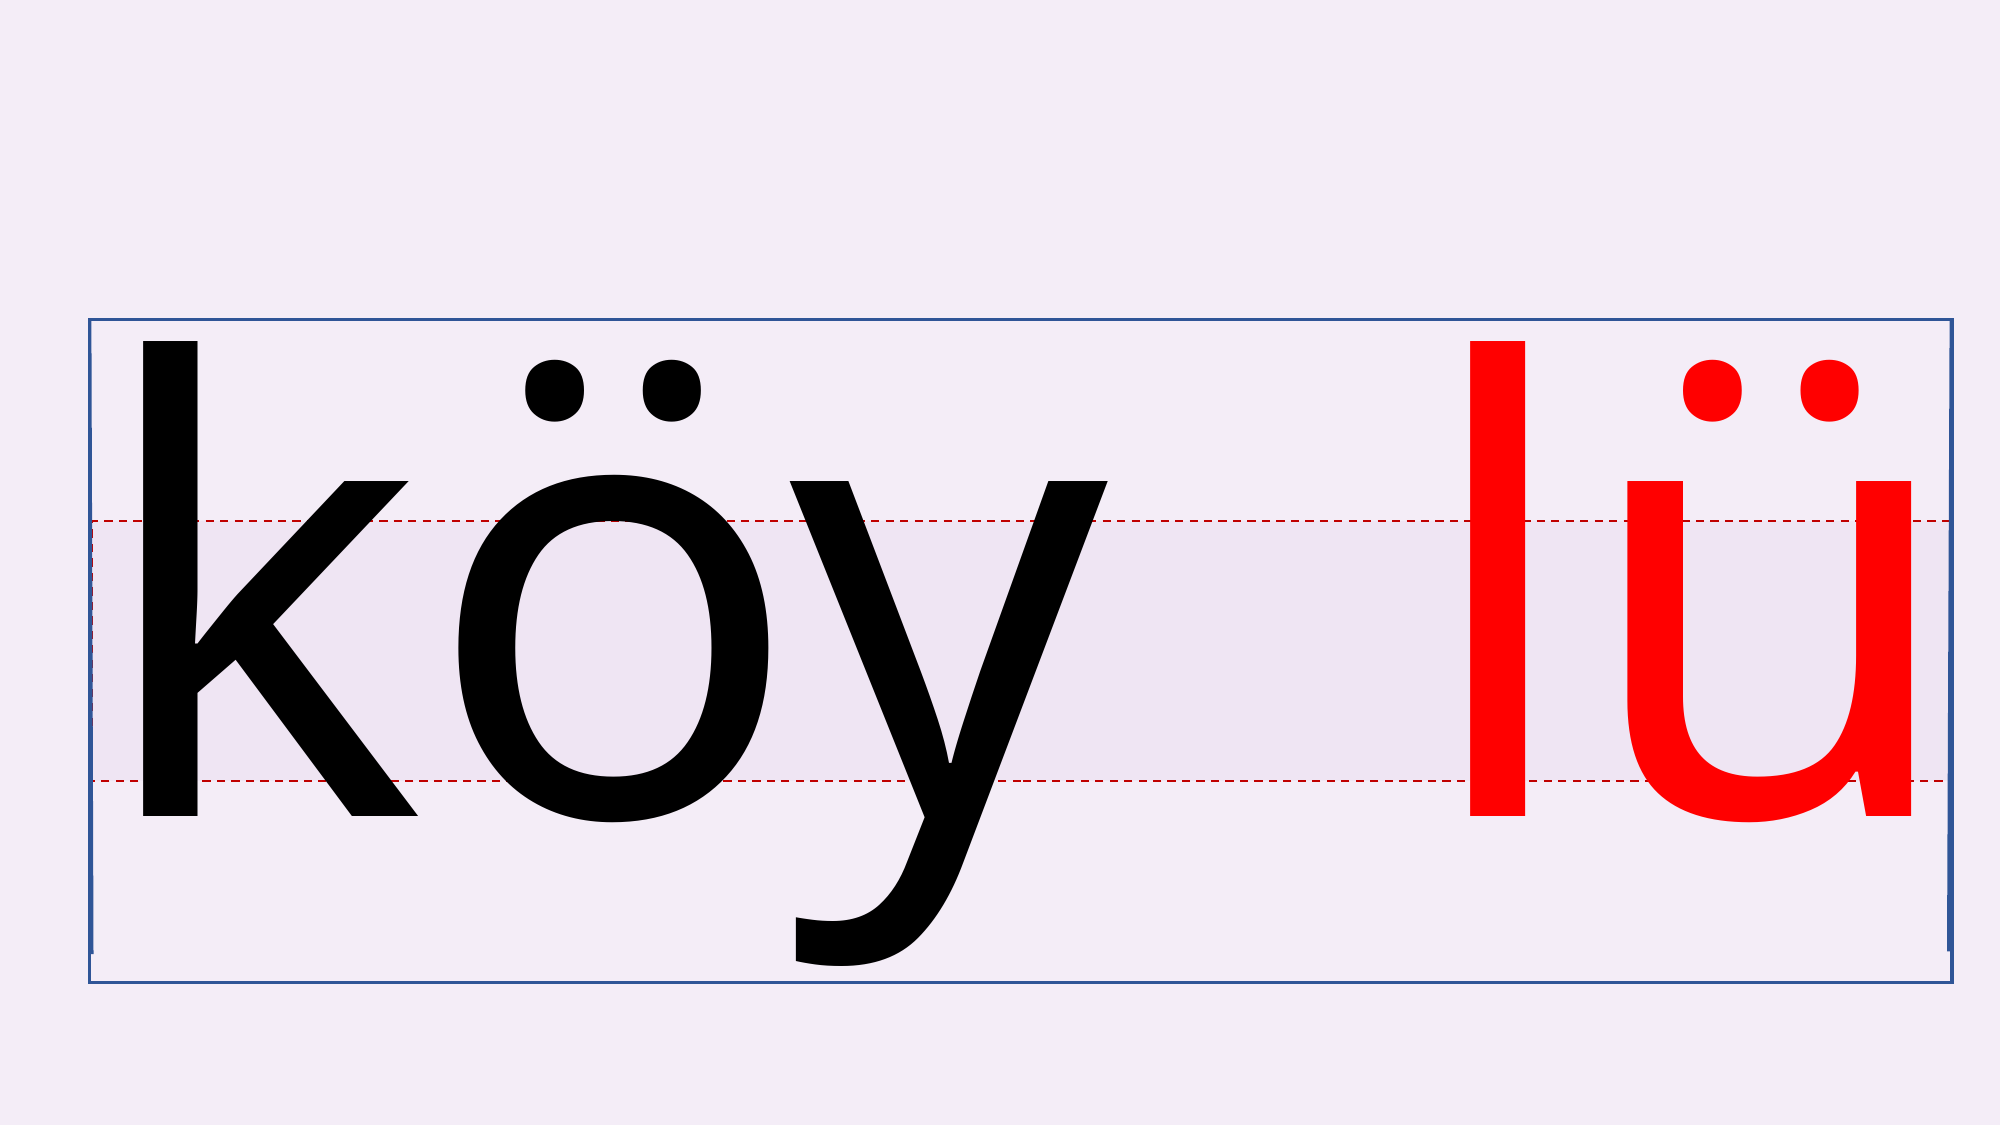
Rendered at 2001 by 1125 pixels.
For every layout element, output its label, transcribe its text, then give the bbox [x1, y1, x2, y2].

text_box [89, 319, 1953, 983]
text_box lü [1402, 269, 2000, 1093]
subtitle köy [75, 269, 1402, 1048]
